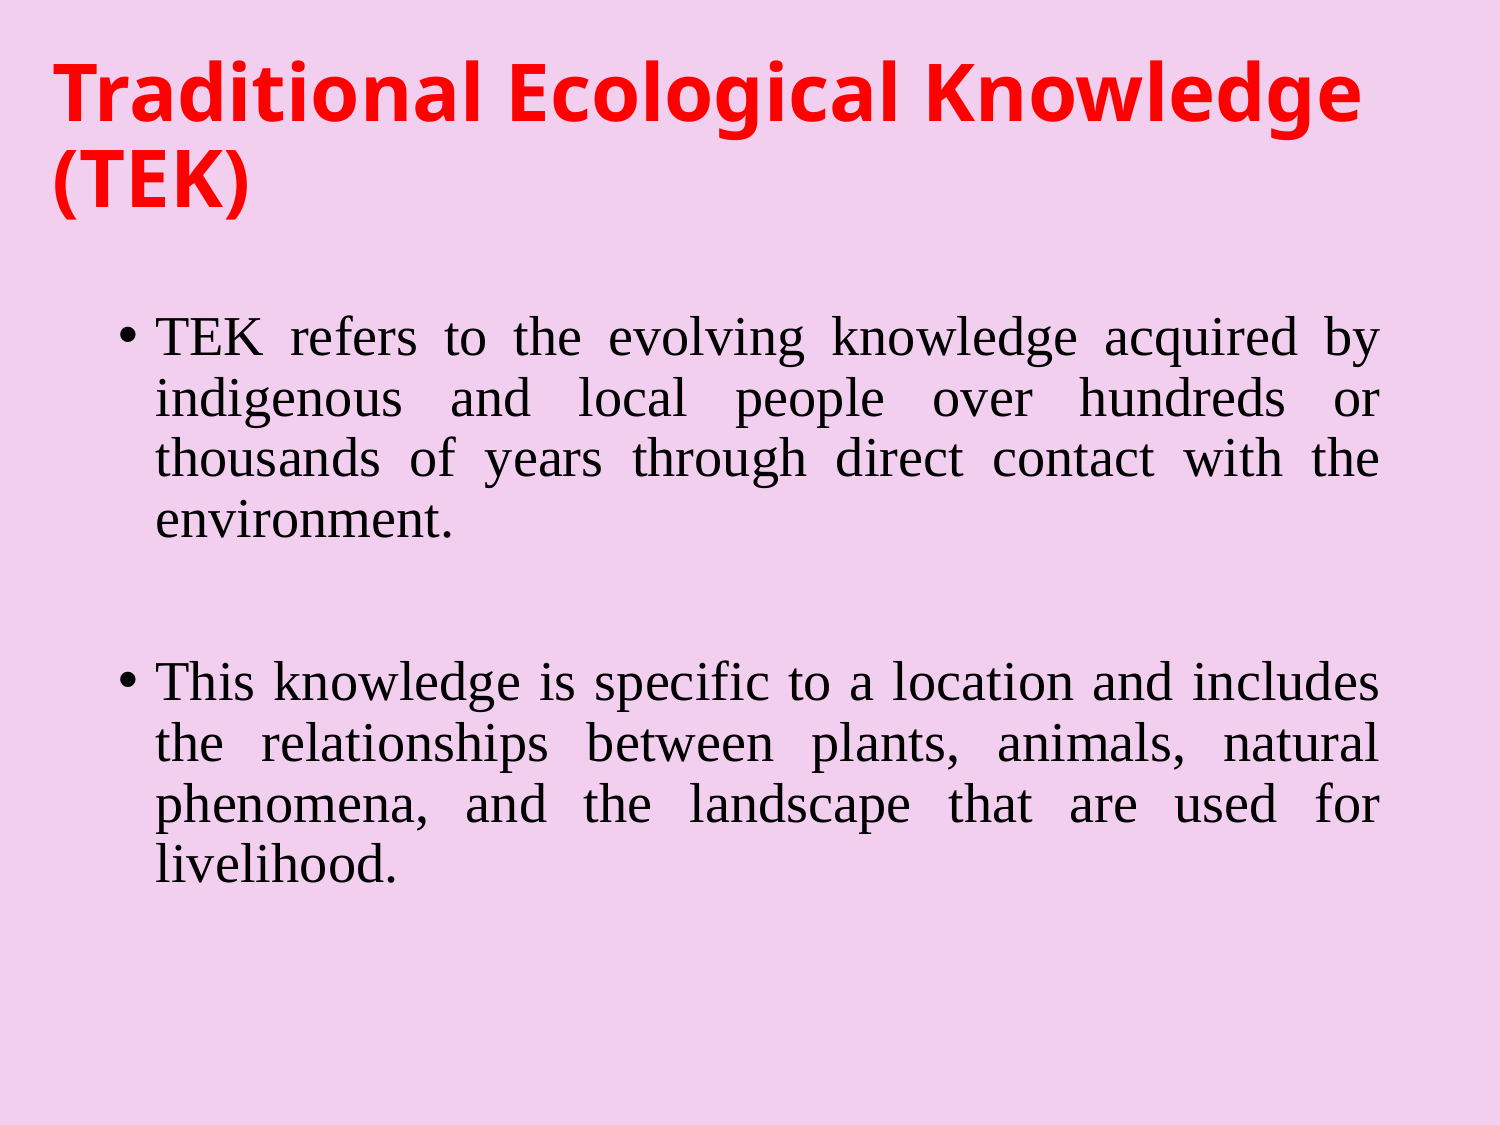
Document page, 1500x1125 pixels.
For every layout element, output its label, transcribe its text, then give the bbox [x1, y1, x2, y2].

list TEK refers to the evolving knowledge acquired by indigenous and local people over hundreds or thousands of years through direct contact with the environment. This knowledge is specific to a location and includes the relationships between plants, animals, natural phenomena, and the landscape that are used for livelihood. [103, 299, 1397, 1014]
title Traditional Ecological Knowledge (TEK) [37, 45, 1425, 233]
